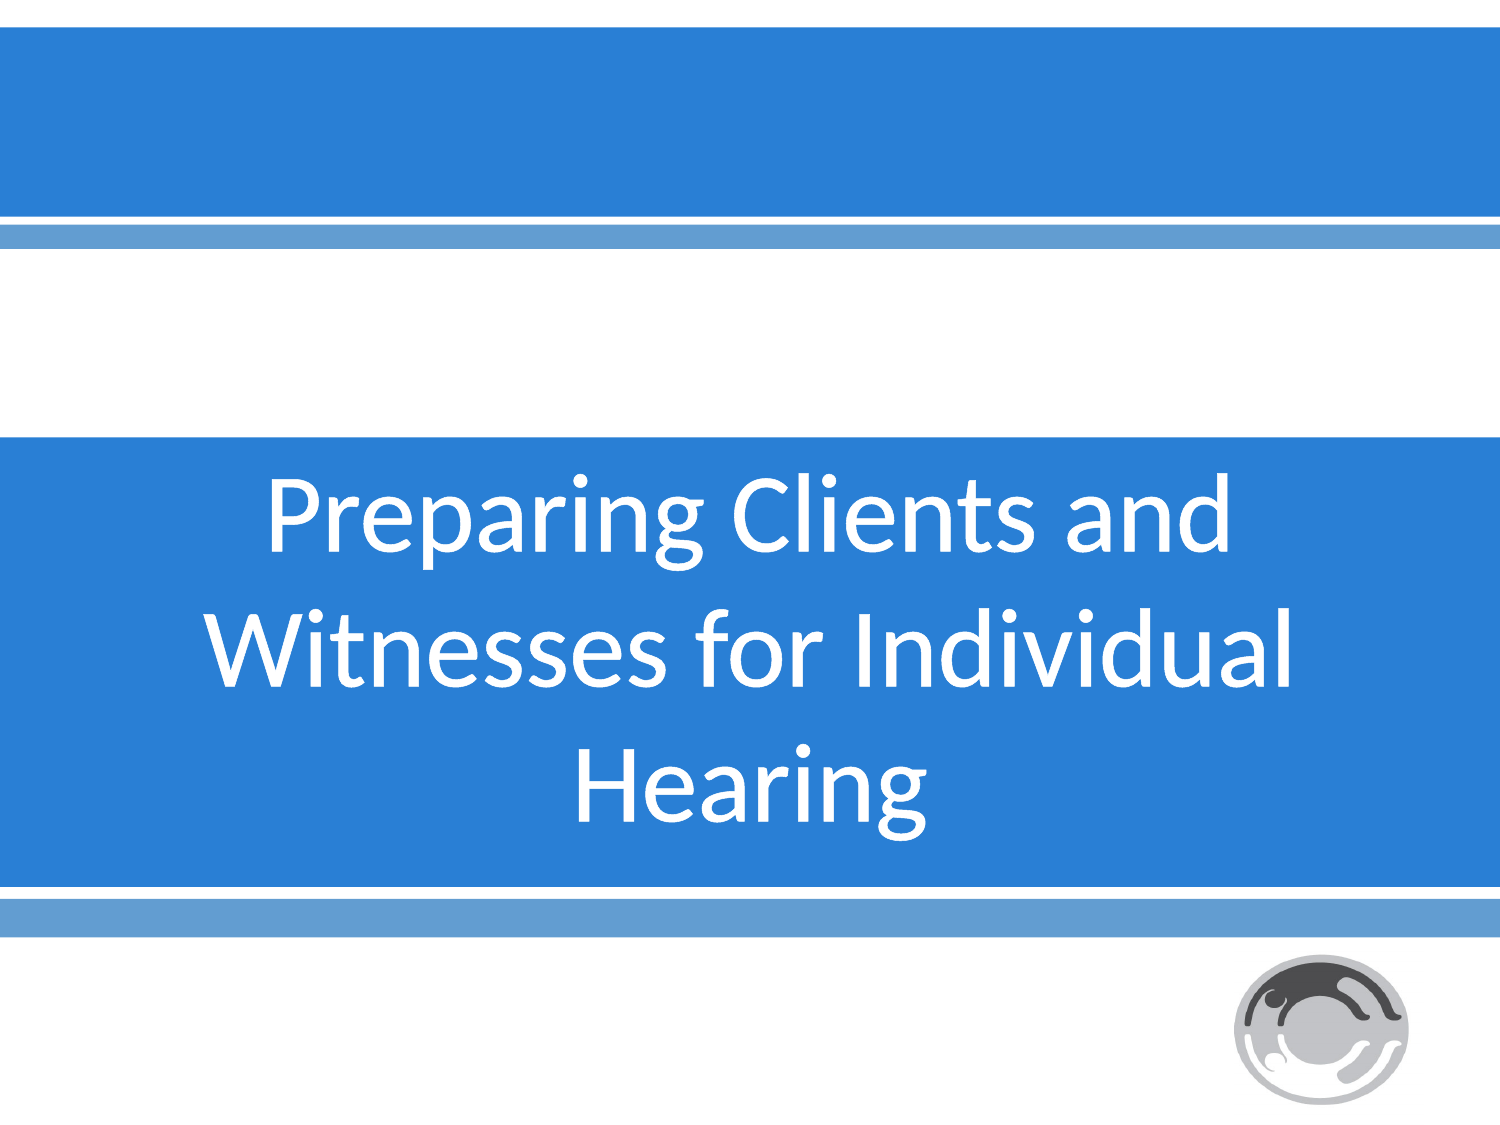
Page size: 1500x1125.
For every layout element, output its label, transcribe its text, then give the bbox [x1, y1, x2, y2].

title Preparing Clients and Witnesses for Individual Hearing [37, 431, 1463, 758]
picture [1234, 952, 1424, 1125]
